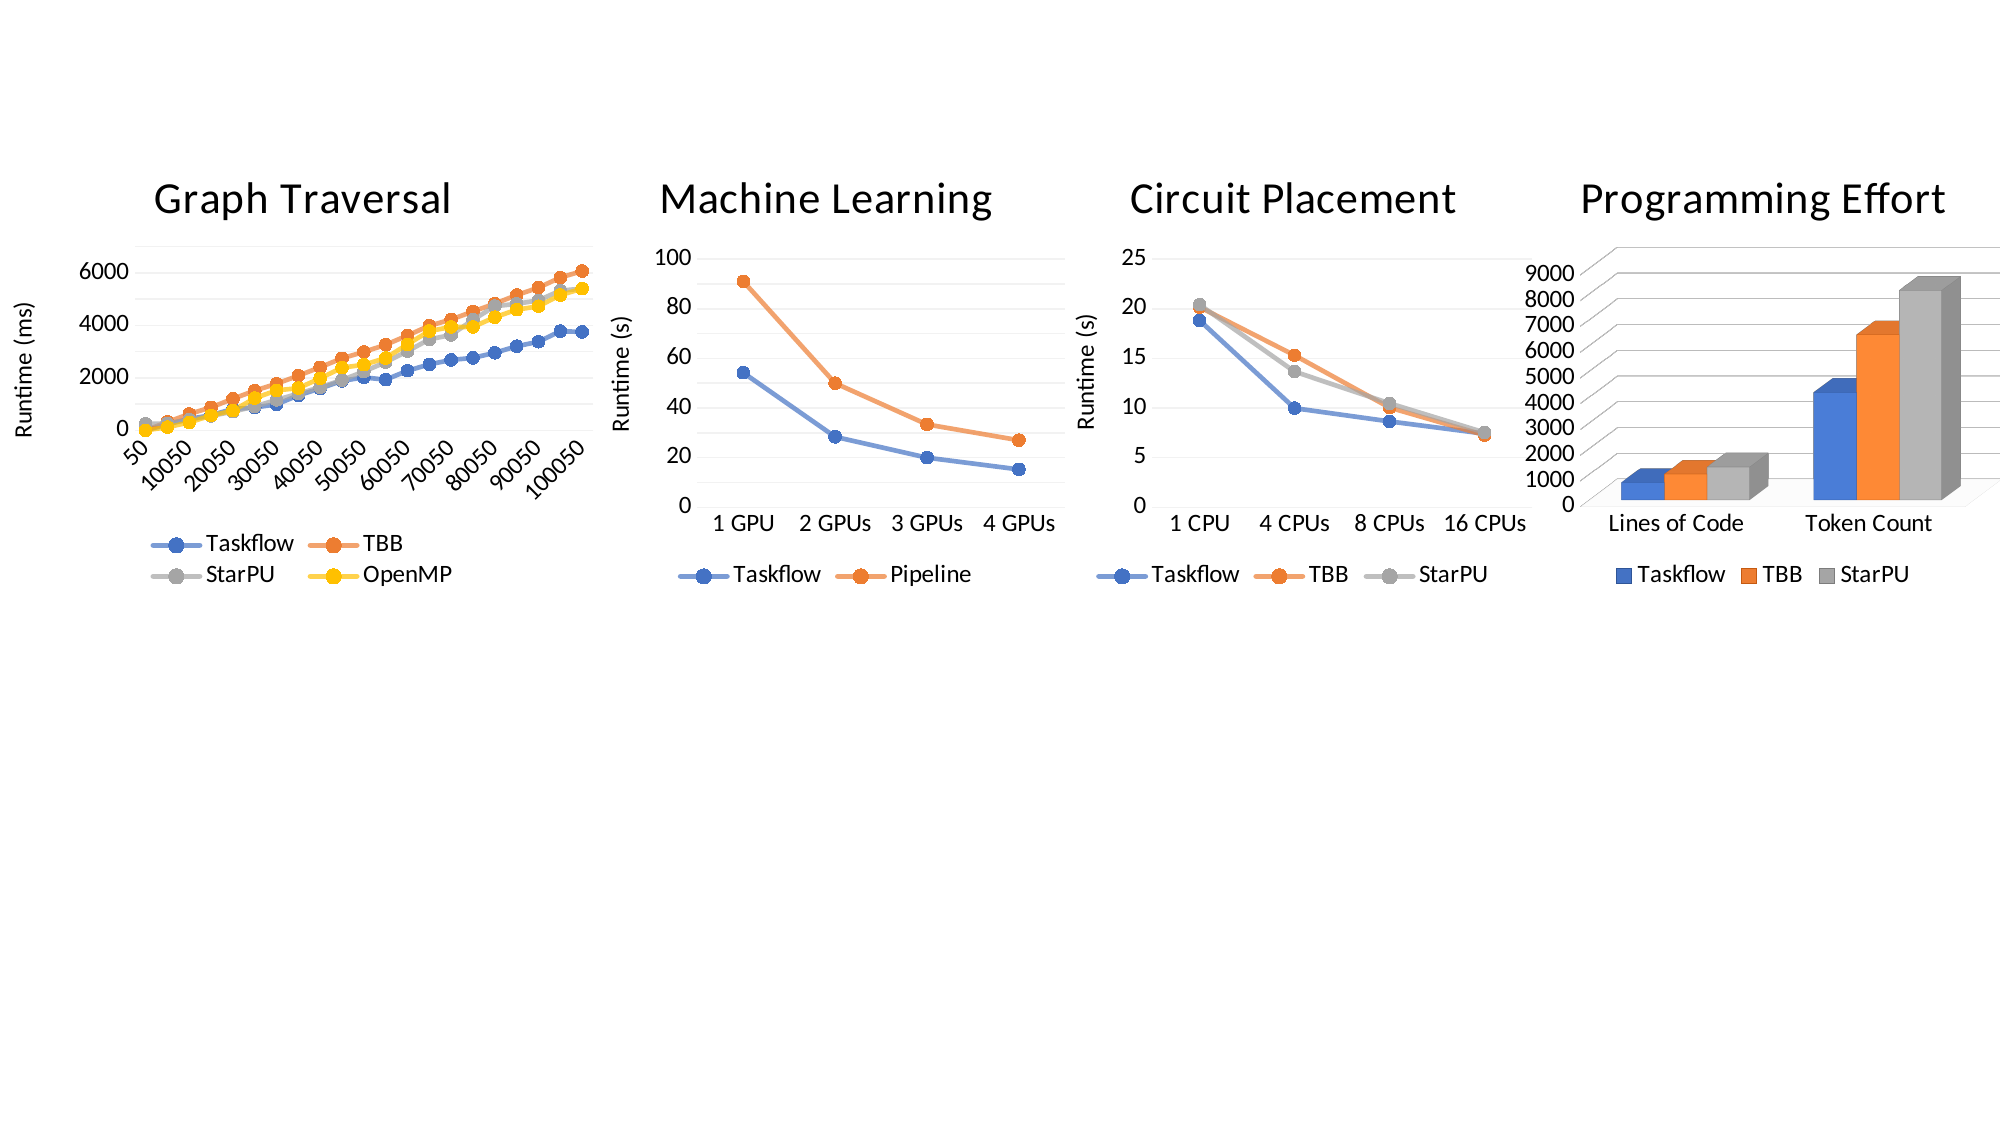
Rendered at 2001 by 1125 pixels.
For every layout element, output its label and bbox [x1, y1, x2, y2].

chart [0, 150, 2000, 595]
